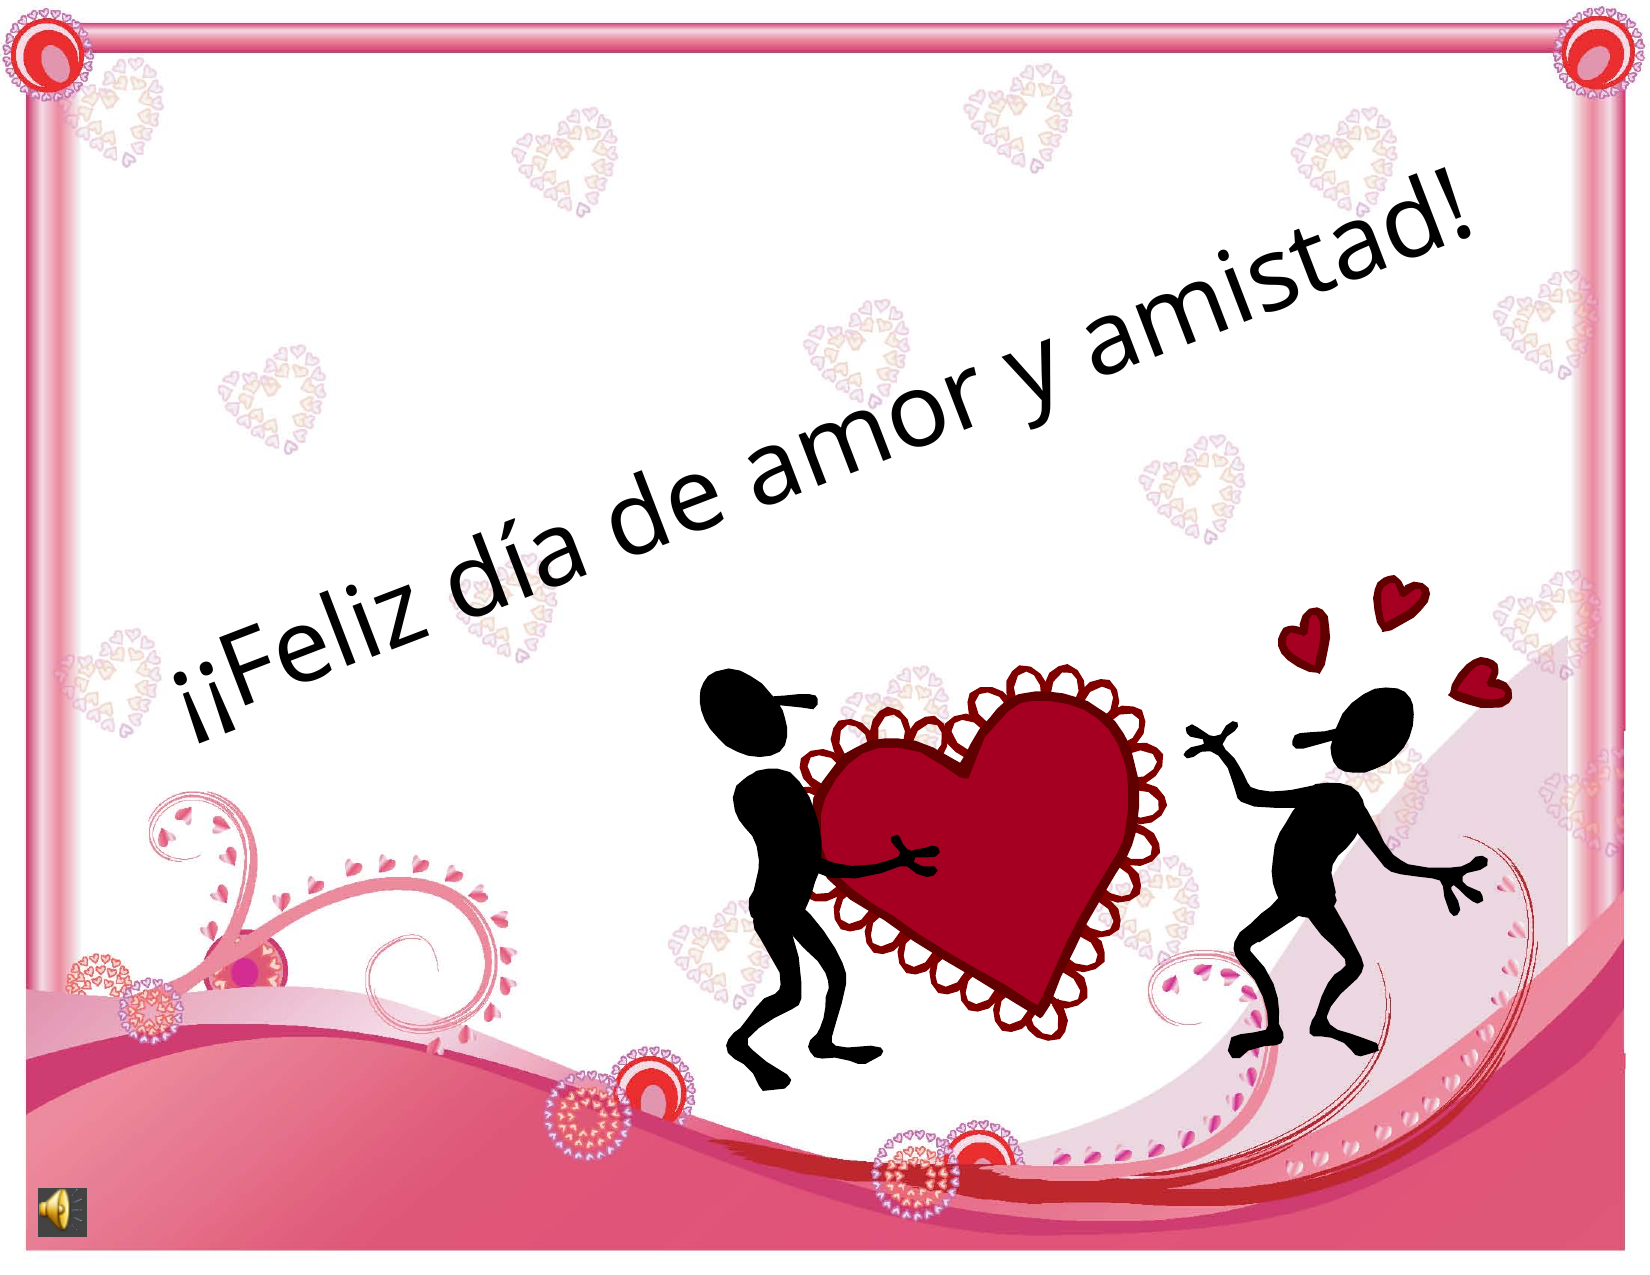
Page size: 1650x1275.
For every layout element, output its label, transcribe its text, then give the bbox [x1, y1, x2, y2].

title ¡¡Feliz día de amor y amistad! [99, 112, 1563, 844]
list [37, 1187, 88, 1238]
picture [0, 0, 1650, 1275]
